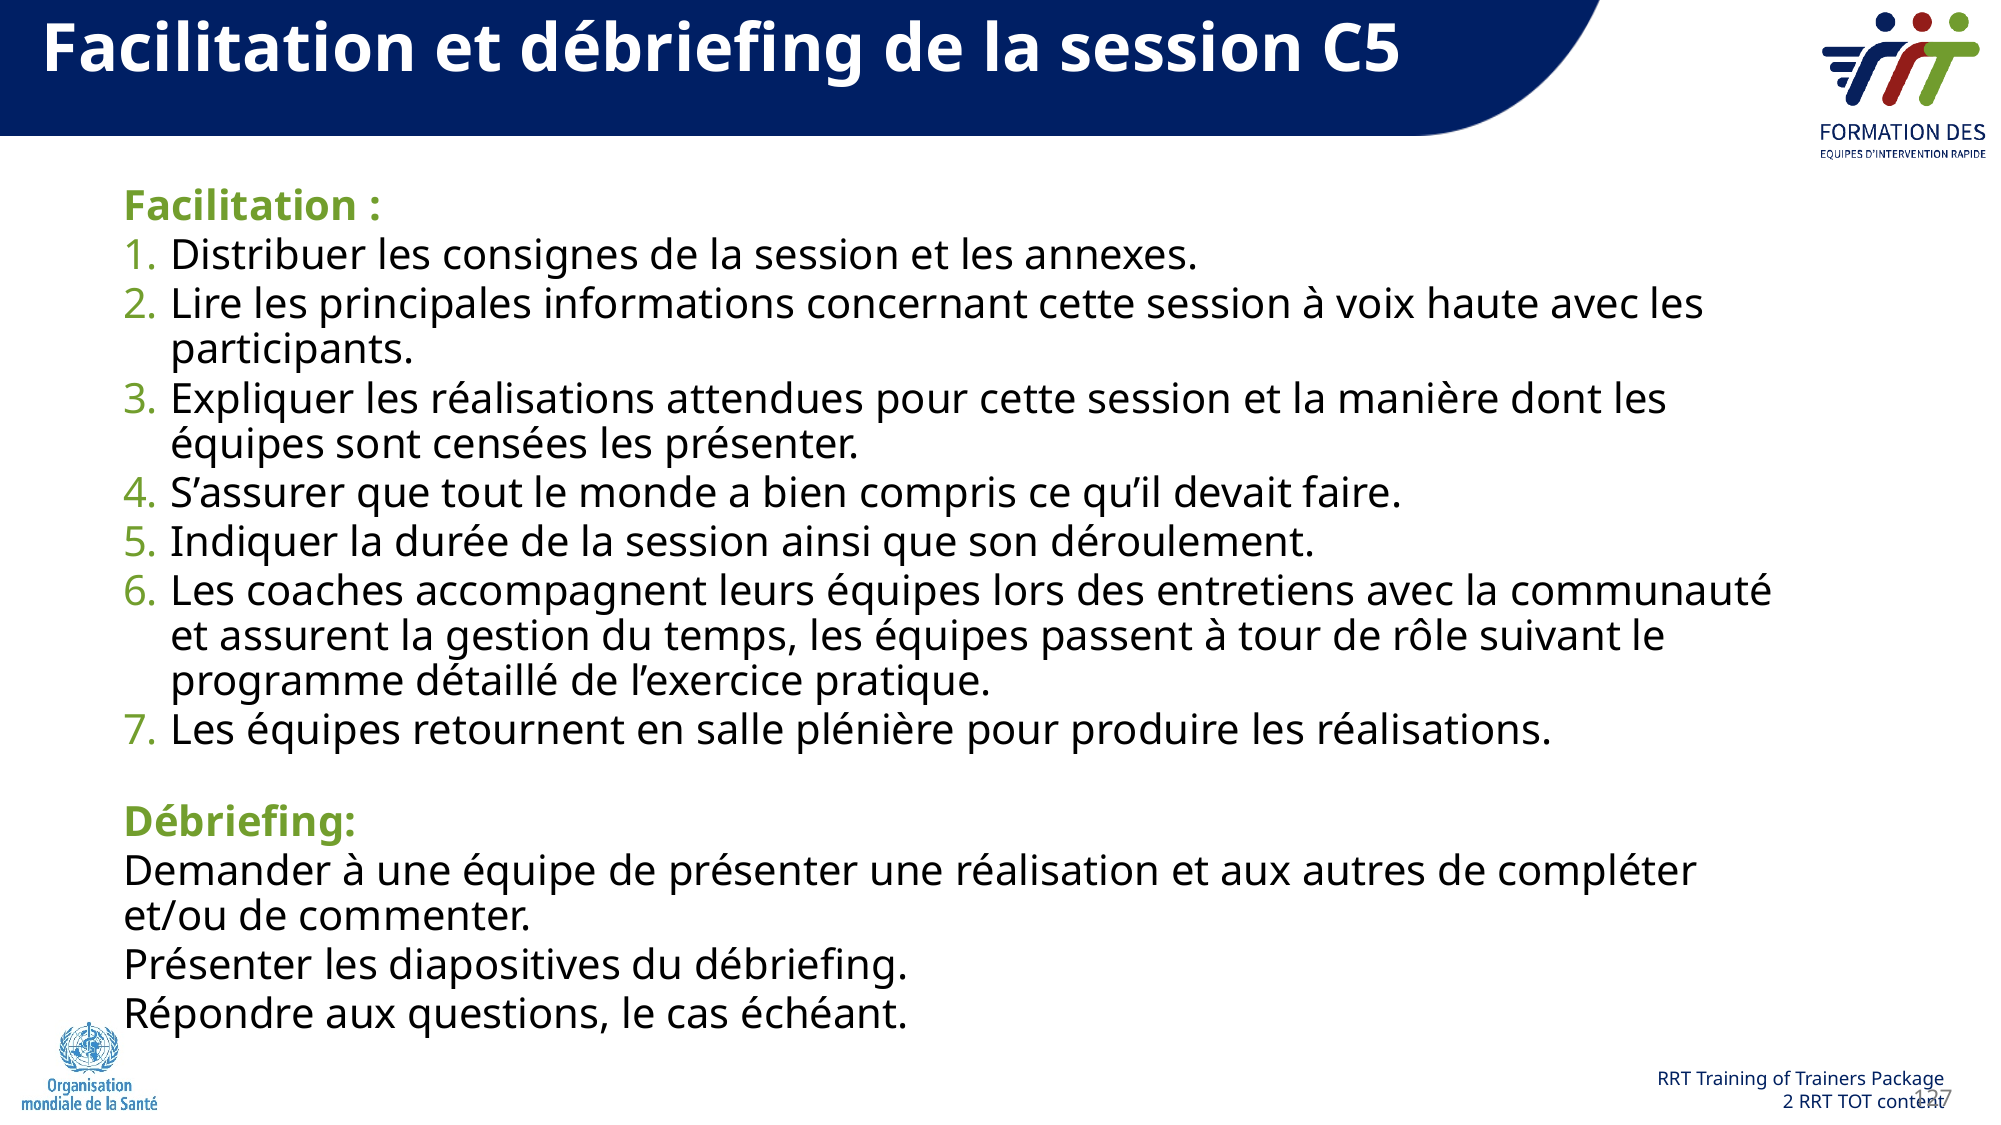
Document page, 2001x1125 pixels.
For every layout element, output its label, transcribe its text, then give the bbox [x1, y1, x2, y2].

picture [20, 1020, 158, 1111]
picture [0, 0, 1623, 136]
title Facilitation et débriefing de la session C5 [33, 0, 1511, 104]
picture [1820, 11, 1986, 160]
list Facilitation : Distribuer les consignes de la session et les annexes. Lire les principales informations concernant cette session à voix haute avec les participants. Expliquer les réalisations attendues pour cette session et la manière dont les équipes sont censées les présenter. S’assurer que tout le monde a bien compris ce qu’il devait faire. Indiquer la durée de la session ainsi que son déroulement. Les coaches accompagnent leurs équipes lors des entretiens avec la communauté et assurent la gestion du temps, les équipes passent à tour de rôle suivant le programme détaillé de l’exercice pratique. Les équipes retournent en salle plénière pour produire les réalisations. Débriefing: Demander à une équipe de présenter une réalisation et aux autres de compléter et/ou de commenter. Présenter les diapositives du débriefing. Répondre aux questions, le cas échéant. [115, 176, 1786, 942]
